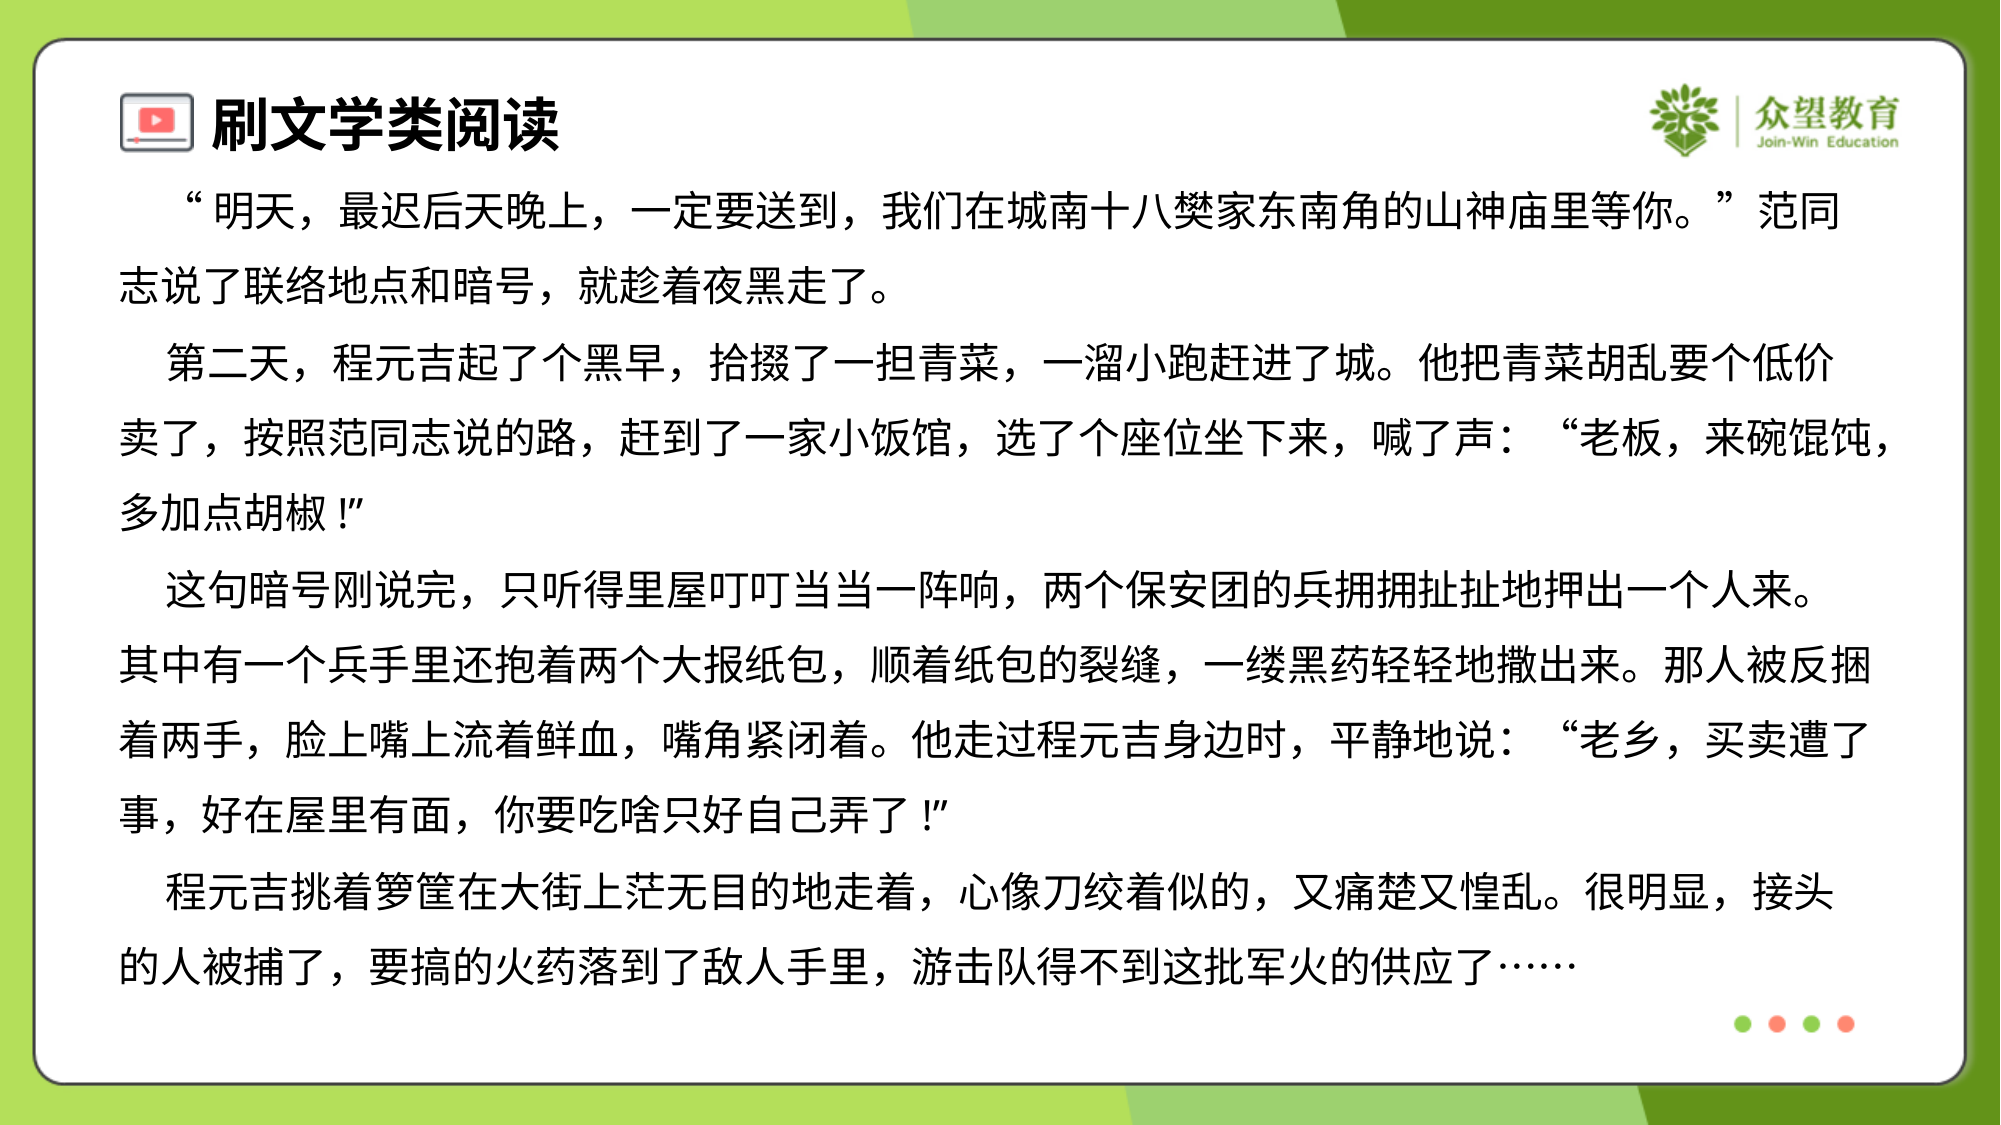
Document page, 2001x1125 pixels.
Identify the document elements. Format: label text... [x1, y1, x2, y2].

picture [0, 0, 2000, 1125]
text_box “明天，最迟后天晚上，一定要送到，我们在城南十八樊家东南角的山神庙里等你。”范同 志说了联络地点和暗号，就趁着夜黑走了。 第二天，程元吉起了个黑早，拾掇了一担青菜，一溜小跑赶进了城。他把青菜胡乱要个低价 卖了，按照范同志说的路，赶到了一家小饭馆，选了个座位坐下来，喊了声：“老板，来碗馄饨， 多加点胡椒!” 这句暗号刚说完，只听得里屋叮叮当当一阵响，两个保安团的兵拥拥扯扯地押出一个人来。 其中有一个兵手里还抱着两个大报纸包，顺着纸包的裂缝，一缕黑药轻轻地撒出来。那人被反捆 着两手，脸上嘴上流着鲜血，嘴角紧闭着。他走过程元吉身边时，平静地说：“老乡，买卖遭了 事，好在屋里有面，你要吃啥只好自己弄了!” 程元吉挑着箩筐在大街上茫无目的地走着，心像刀绞着似的，又痛楚又惶乱。很明显，接头 的人被捕了，要搞的火药落到了敌人手里，游击队得不到这批军火的供应了…… [118, 159, 1883, 991]
